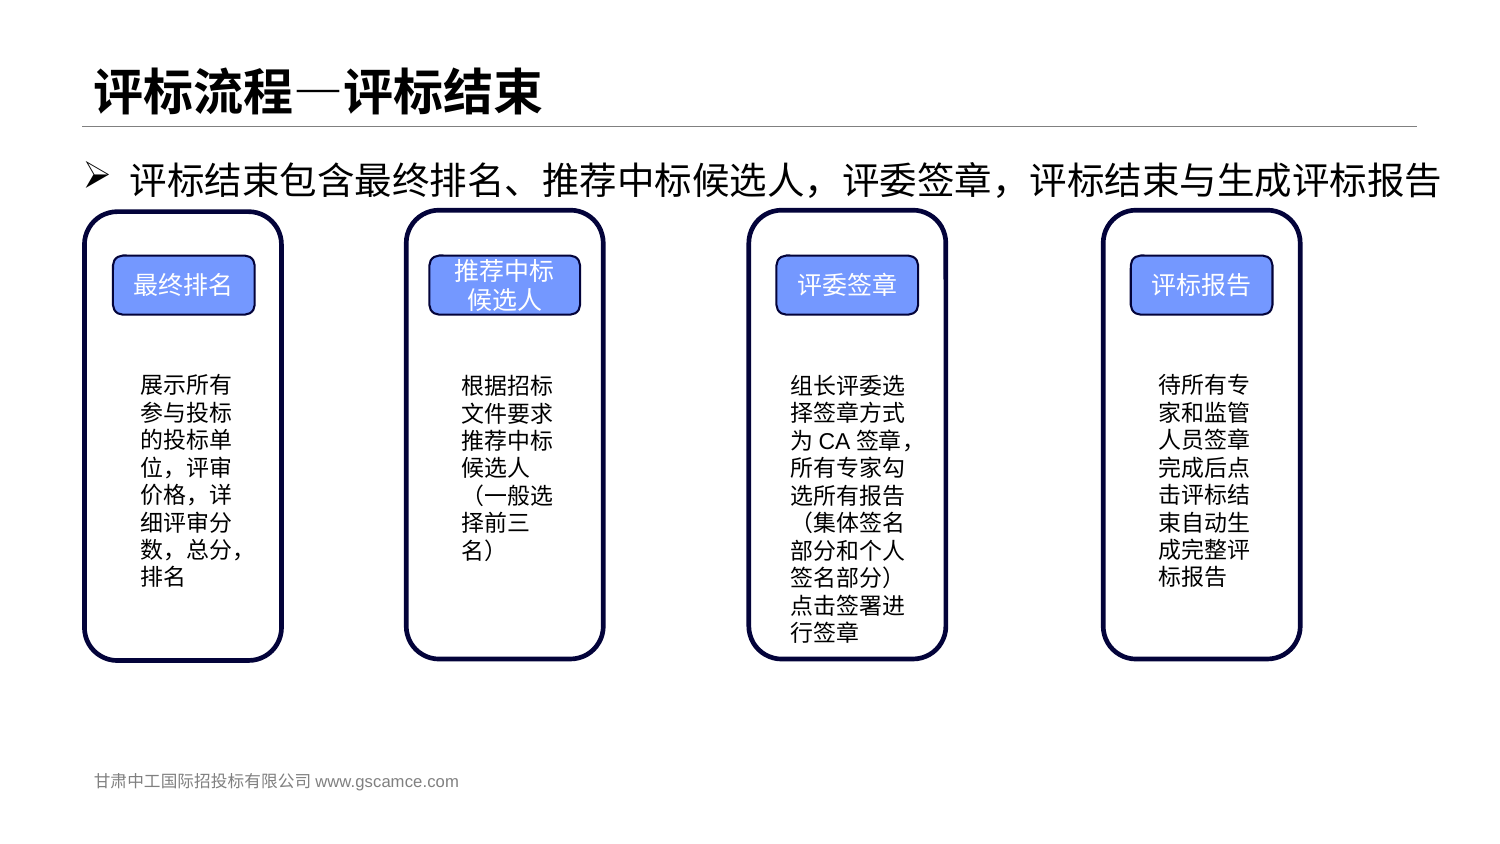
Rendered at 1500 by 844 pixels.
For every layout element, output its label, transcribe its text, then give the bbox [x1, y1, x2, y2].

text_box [740, 228, 980, 658]
title 评标流程—评标结束 [82, 0, 1418, 127]
text_box [86, 642, 280, 662]
footer 甘肃中工国际招投标有限公司www.gscamce.com [82, 767, 592, 794]
text_box [421, 209, 588, 214]
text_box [398, 214, 638, 629]
text_box 评标结束包含最终排名、推荐中标候选人，评委签章，评标结束与生成评标报告 [67, 149, 1458, 210]
text_box [1106, 643, 1297, 661]
text_box [88, 210, 278, 227]
text_box [1105, 209, 1299, 229]
text_box [751, 209, 944, 228]
text_box [405, 629, 605, 661]
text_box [1095, 229, 1335, 643]
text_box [77, 227, 317, 642]
